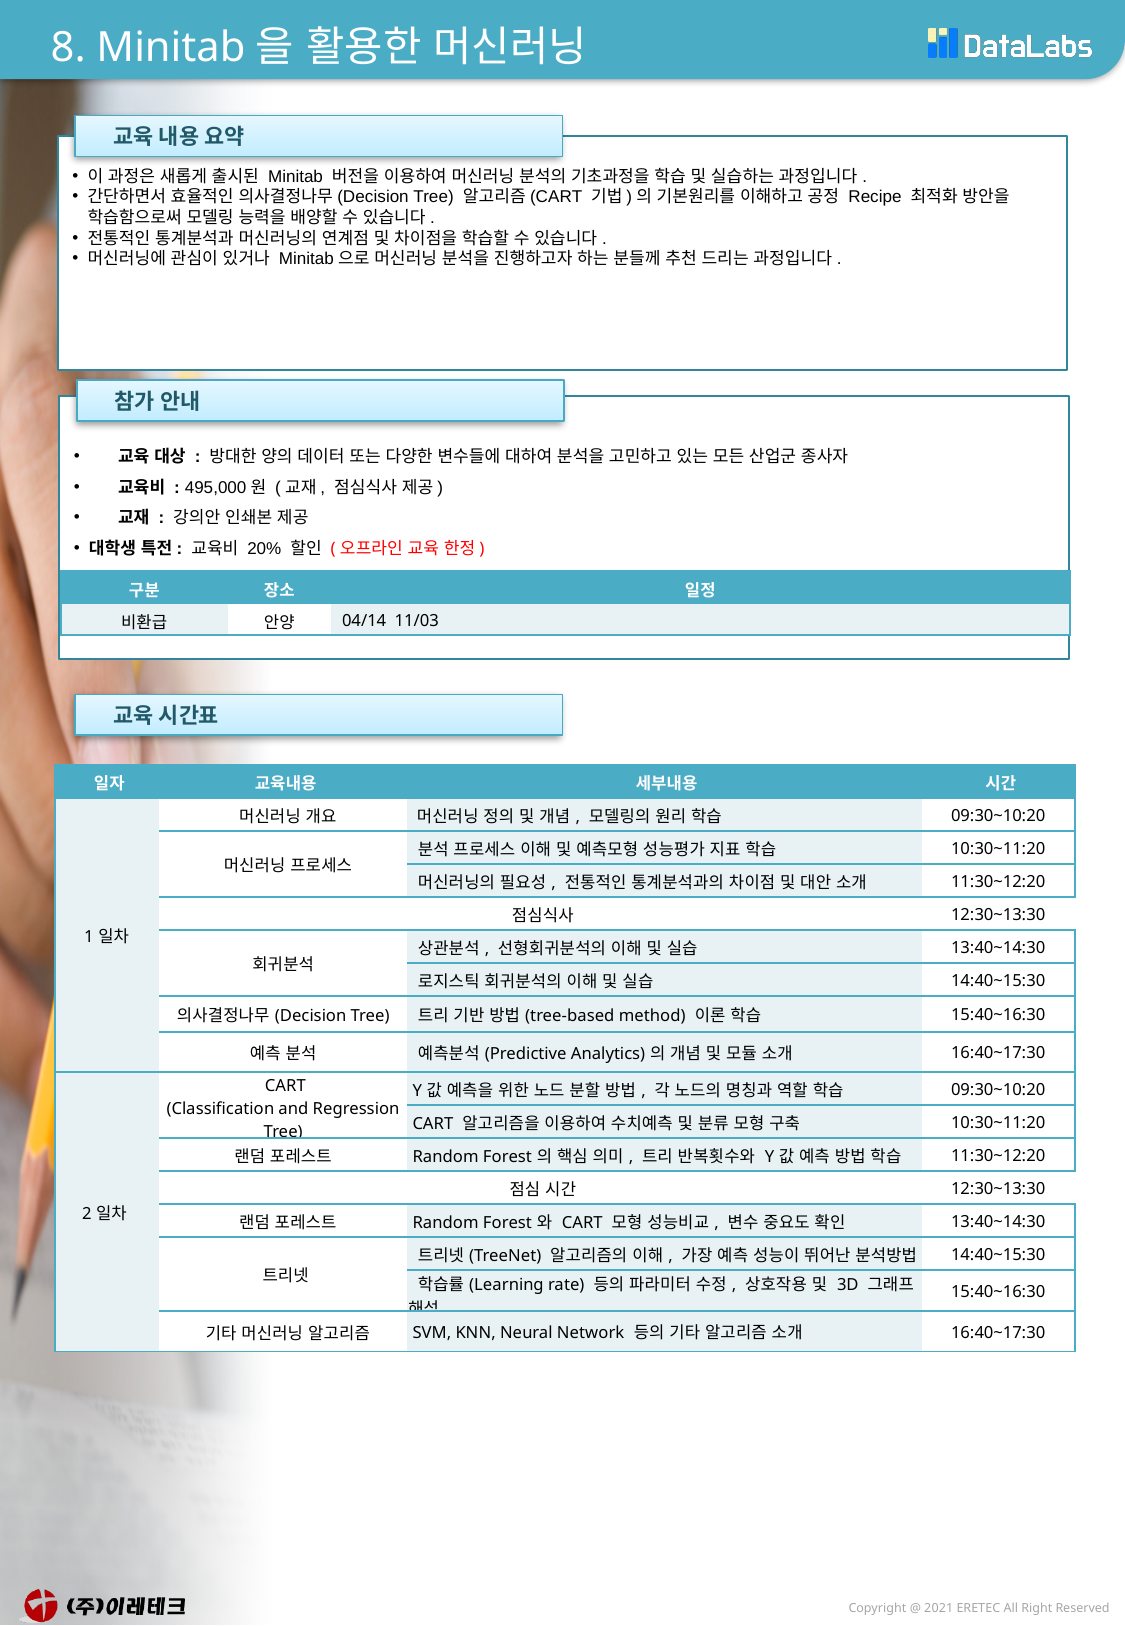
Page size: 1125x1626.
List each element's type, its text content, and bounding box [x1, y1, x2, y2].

table_cell 1일차 [56, 799, 159, 1071]
text_box [55, 134, 1070, 372]
text_box 교육 내용 요약 [74, 115, 563, 157]
table_header 교육내용 [159, 766, 407, 797]
table_cell 비환급 [62, 604, 228, 634]
table_cell 회귀분석 [159, 931, 407, 995]
table_cell Random Forest의 핵심 의미, 트리 반복횟수와 Y값 예측 방법 학습 [407, 1139, 922, 1170]
text_box 참가 안내 [76, 379, 565, 422]
table_cell CART (Classification and Regression Tree) [159, 1073, 407, 1137]
table_cell 랜덤 포레스트 [159, 1205, 407, 1236]
table_cell 10:30~11:20 [922, 1106, 1074, 1137]
table_cell 14:40~15:30 [922, 1238, 1074, 1269]
text_box [57, 394, 1071, 661]
table_cell 트리넷(TreeNet) 알고리즘의 이해, 가장 예측 성능이 뛰어난 분석방법 [407, 1238, 922, 1269]
table_cell Random Forest와 CART 모형 성능비교, 변수 중요도 확인 [407, 1205, 922, 1236]
table_cell 머신러닝 정의 및 개념, 모델링의 원리 학습 [407, 799, 922, 830]
table_header 일정 [331, 572, 1069, 602]
table_cell 안양 [228, 604, 331, 634]
text_box 이 과정은 새롭게 출시된 Minitab 버전을 이용하여 머신러닝 분석의 기초과정을 학습 및 실습하는 과정입니다. 간단하면서 효율적인 의사결정나무(Decision Tree) 알고리즘(CART 기법)의 기본원리를 이해하고 공정 Recipe 최적화 방안을 학습함으로써 모델링 능력을 배양할 수 있습니다. 전통적인 통계분석과 머신러닝의 연계점 및 차이점을 학습할 수 있습니다. 머신러닝에 관심이 있거나 Minitab으로 머신러닝 분석을 진행하고자 하는 분들께 추천 드리는 과정입니다. [57, 157, 1068, 276]
table_cell 예측 분석 [159, 1033, 407, 1071]
table_cell 의사결정나무(Decision Tree) [159, 997, 407, 1031]
table_cell 09:30~10:20 [922, 799, 1074, 830]
table_cell SVM, KNN, Neural Network 등의 기타 알고리즘 소개 [407, 1312, 922, 1351]
table_cell 분석 프로세스 이해 및 예측모형 성능평가 지표 학습 [407, 832, 922, 863]
table_cell 14:40~15:30 [922, 964, 1074, 995]
table_header 장소 [228, 572, 331, 602]
picture [0, 23, 1125, 1625]
table_cell 09:30~10:20 [922, 1073, 1074, 1104]
table_header 일자 [56, 766, 159, 797]
table_cell 상관분석, 선형회귀분석의 이해 및 실습 [407, 931, 922, 962]
table_cell 16:40~17:30 [922, 1312, 1074, 1351]
table_cell 예측분석(Predictive Analytics)의 개념 및 모듈 소개 [407, 1033, 922, 1071]
table_cell 점심 시간 [159, 1172, 922, 1203]
table_cell 머신러닝 프로세스 [159, 832, 407, 896]
table_cell 기타 머신러닝 알고리즘 [159, 1312, 407, 1351]
table_header 세부내용 [407, 766, 922, 797]
table_cell 11:30~12:20 [922, 865, 1074, 896]
table_cell 13:40~14:30 [922, 931, 1074, 962]
table_cell 머신러닝의 필요성, 전통적인 통계분석과의 차이점 및 대안 소개 [407, 865, 922, 896]
title 8. Minitab을 활용한 머신러닝 [35, 9, 1049, 80]
table_cell 랜덤 포레스트 [159, 1139, 407, 1170]
table_cell 10:30~11:20 [922, 832, 1074, 863]
table_cell 12:30~13:30 [922, 898, 1075, 929]
table_cell 트리넷 [159, 1238, 407, 1310]
table_cell 로지스틱 회귀분석의 이해 및 실습 [407, 964, 922, 995]
table_cell 머신러닝 개요 [159, 799, 407, 830]
table_cell 2일차 [56, 1073, 159, 1351]
table_cell 15:40~16:30 [922, 997, 1074, 1031]
table_header 구분 [62, 572, 228, 602]
table_cell 13:40~14:30 [922, 1205, 1074, 1236]
table_cell CART 알고리즘을 이용하여 수치예측 및 분류 모형 구축 [407, 1106, 922, 1137]
table_cell 11:30~12:20 [922, 1139, 1074, 1170]
table_header 시간 [922, 766, 1074, 797]
table_cell 15:40~16:30 [922, 1271, 1074, 1310]
table_cell 12:30~13:30 [922, 1172, 1075, 1203]
table_cell 트리 기반 방법(tree-based method) 이론 학습 [407, 997, 922, 1031]
text_box 교육 시간표 [74, 694, 563, 736]
text_box 교육 대상 : 방대한 양의 데이터 또는 다양한 변수들에 대하여 분석을 고민하고 있는 모든 산업군 종사자 교육비 : 495,000원 (교재, 점심식사 제공) 교재 : 강의안 인쇄본 제공 대학생 특전: 교육비 20% 할인 (오프라인 교육 한정) [59, 427, 1069, 570]
table_cell 16:40~17:30 [922, 1033, 1074, 1071]
table_cell Y값 예측을 위한 노드 분할 방법, 각 노드의 명칭과 역할 학습 [407, 1073, 922, 1104]
table_cell 학습률(Learning rate) 등의 파라미터 수정, 상호작용 및 3D 그래프 해석 [407, 1271, 922, 1310]
table_cell 04/14 11/03 [331, 604, 1069, 634]
table_cell 점심식사 [159, 898, 922, 929]
